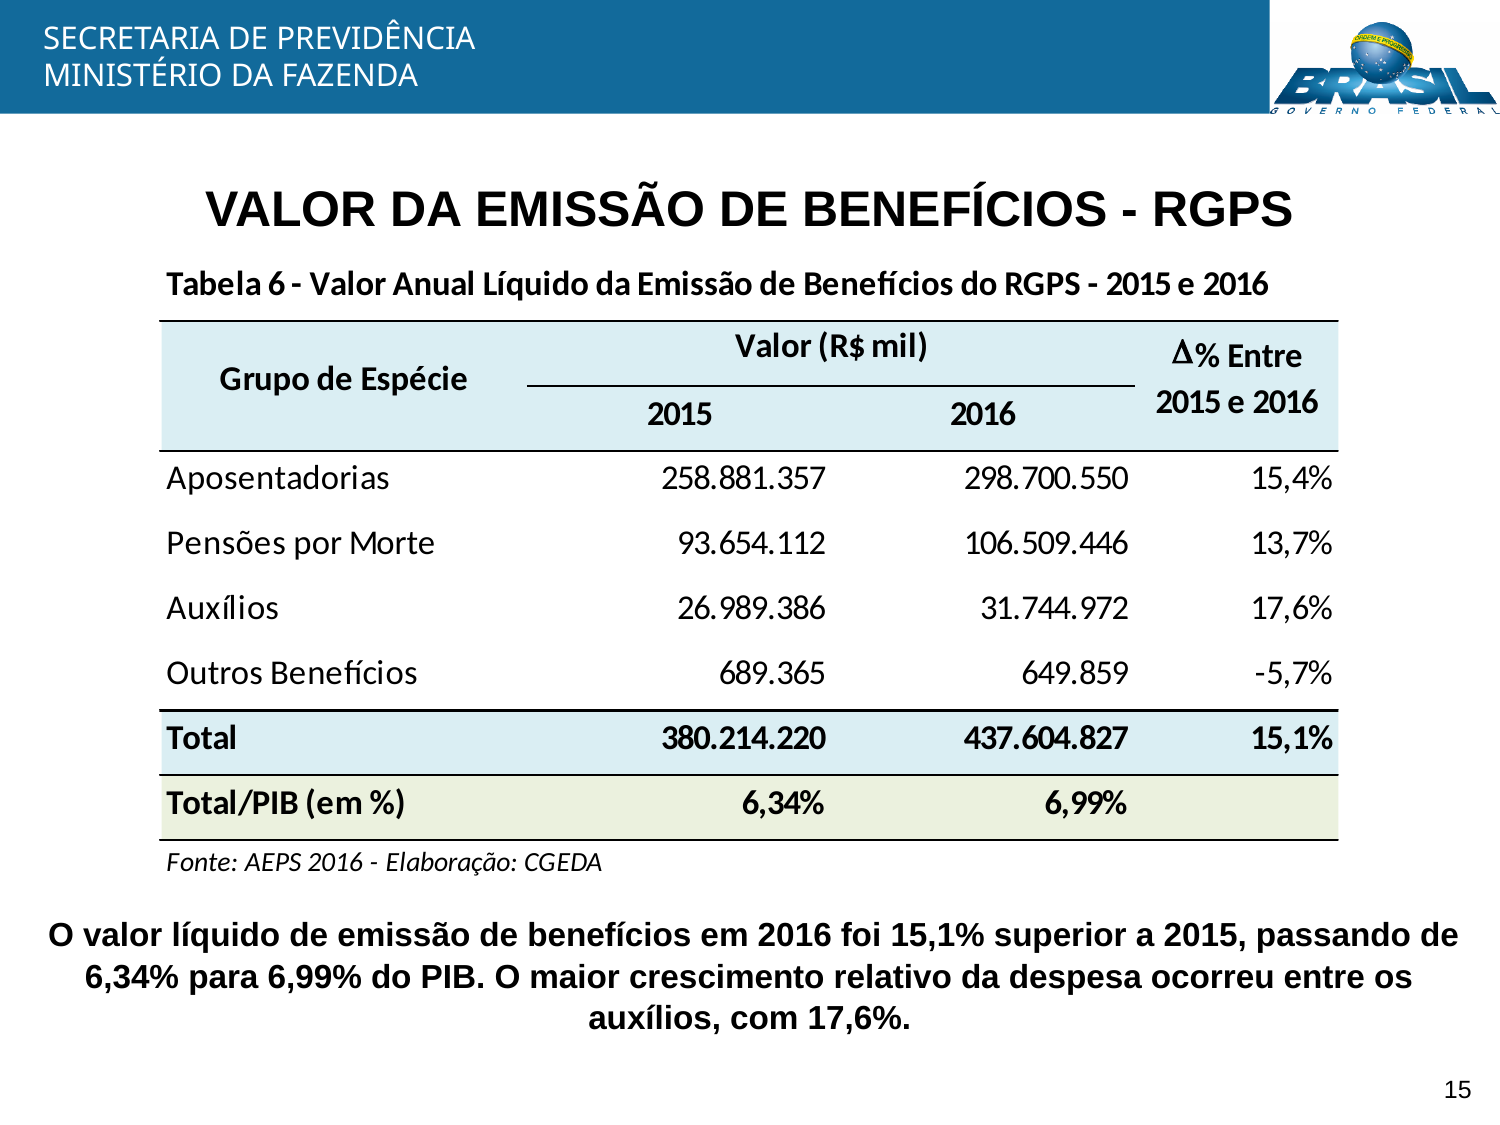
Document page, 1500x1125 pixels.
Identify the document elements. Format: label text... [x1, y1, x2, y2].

picture [159, 255, 1341, 888]
picture [1270, 22, 1500, 114]
text_box VALOR DA EMISSÃO DE BENEFÍCIOS - RGPS [0, 137, 1500, 276]
text_box O valor líquido de emissão de benefícios em 2016 foi 15,1% superior a 2015, passando de 6,34% para 6,99% do PIB. O maior crescimento relativo da despesa ocorreu entre os auxílios, com 17,6%. [0, 903, 1500, 1044]
